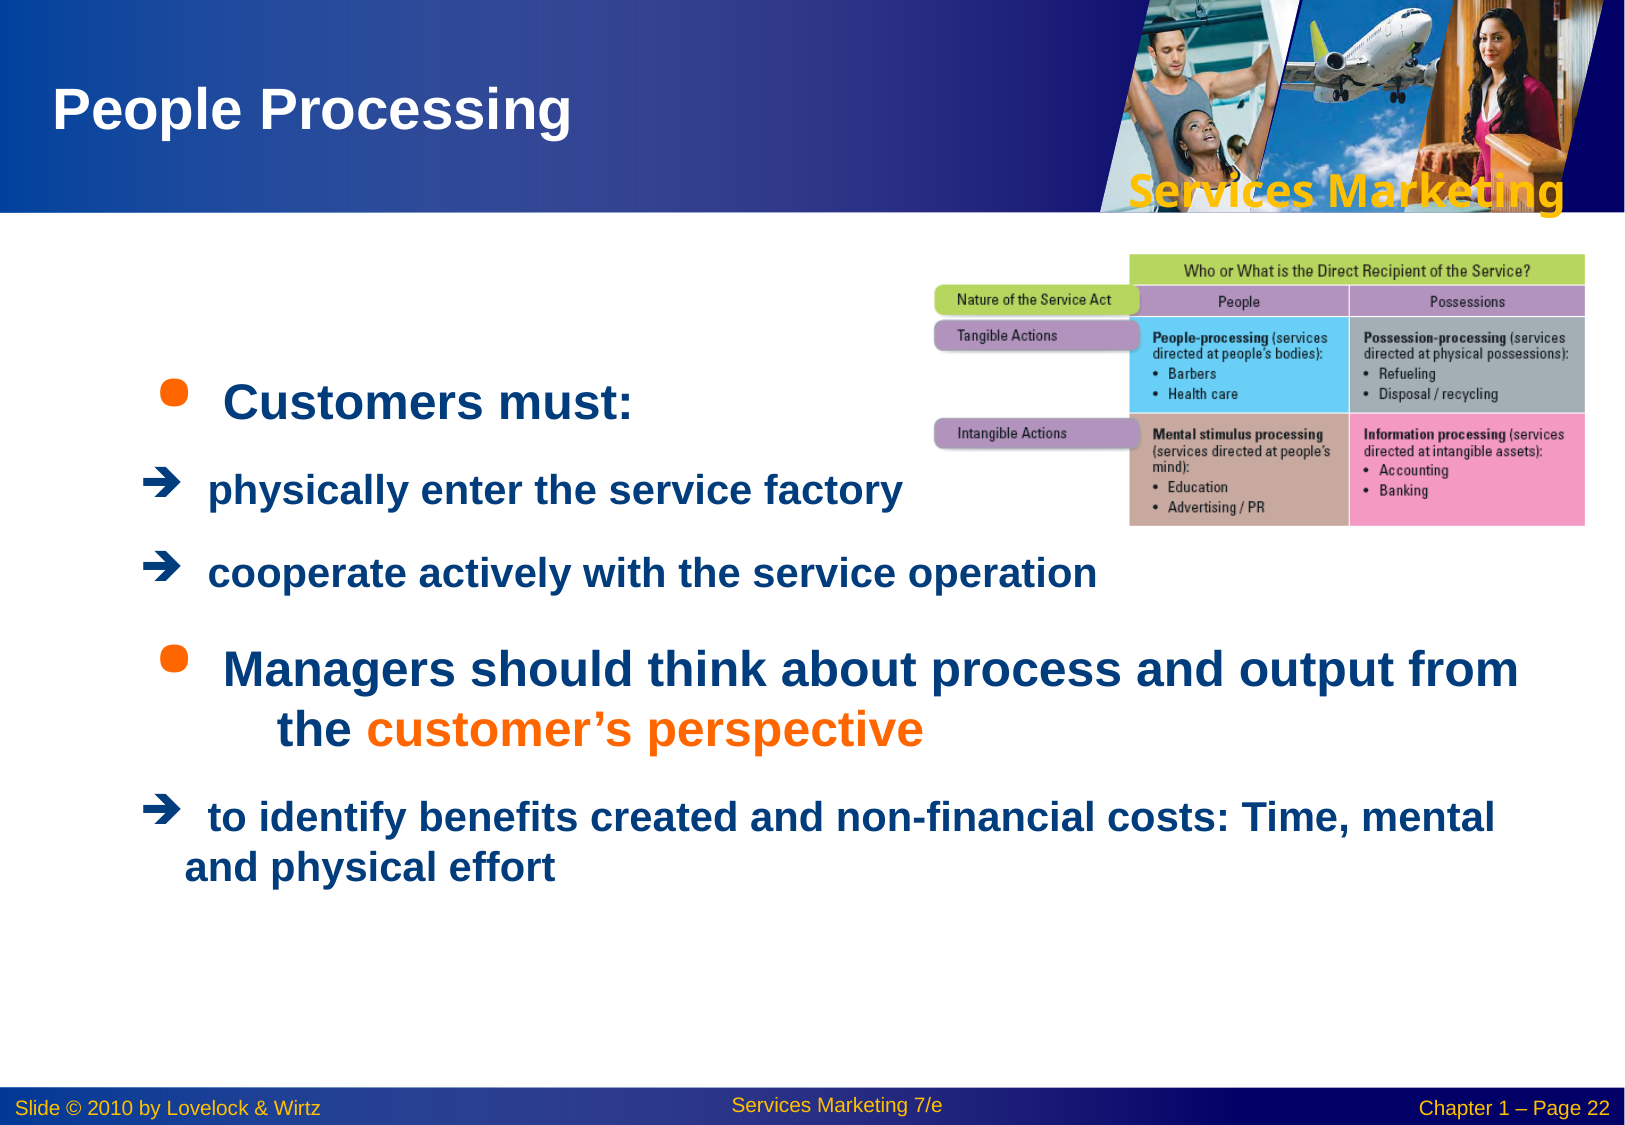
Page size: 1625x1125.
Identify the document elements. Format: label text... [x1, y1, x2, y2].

text_box Customers must: physically enter the service factory cooperate actively with the service operation Managers should think about process and output from the customer’s perspective to identify benefits created and non-financial costs: Time, mental and physical effort [48, 360, 1539, 1002]
title People Processing [36, 37, 1088, 176]
picture [1546, 187, 1556, 202]
picture [1100, 0, 1604, 213]
picture [1162, 186, 1172, 192]
picture [924, 224, 1602, 546]
